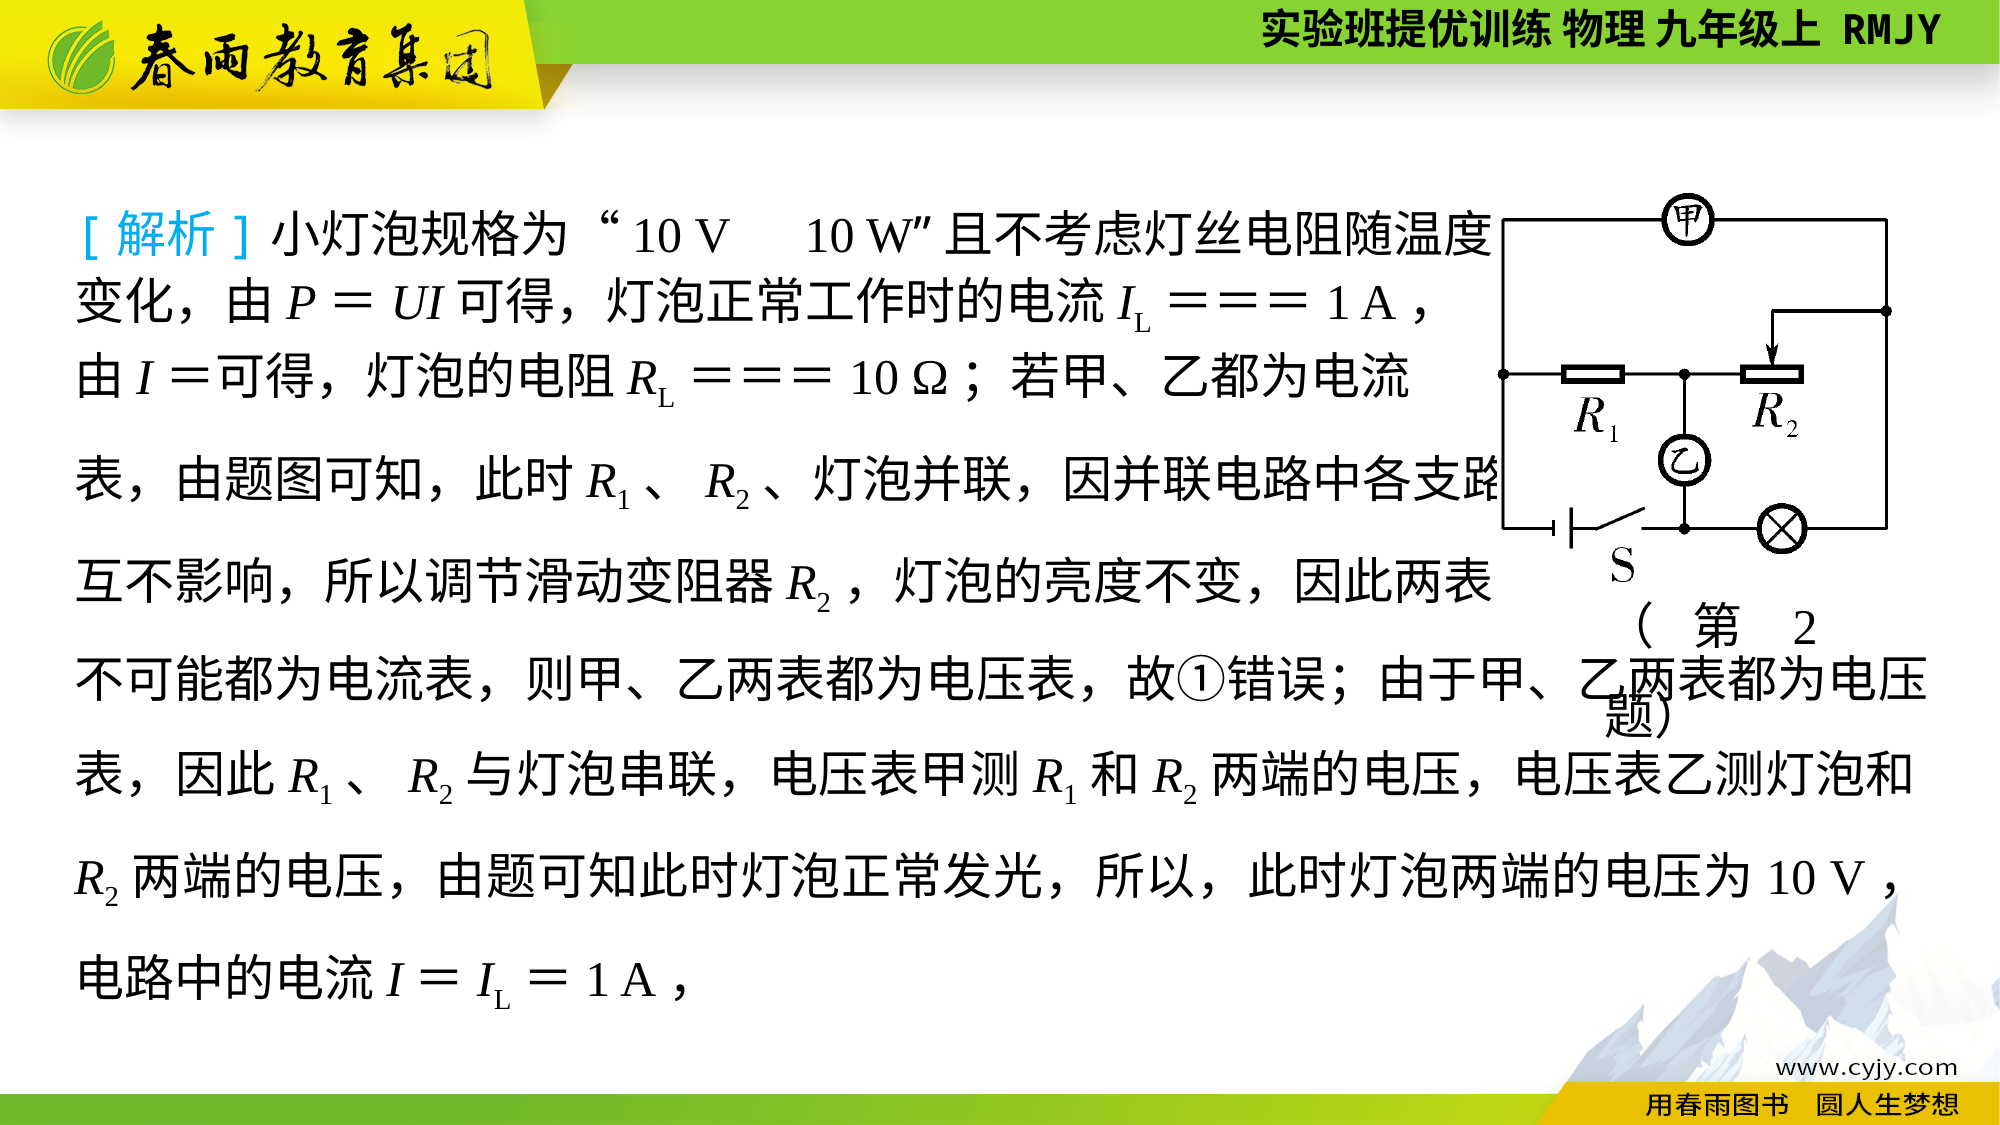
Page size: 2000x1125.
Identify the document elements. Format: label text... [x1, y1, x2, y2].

picture [0, 0, 2000, 1125]
text_box （第2题） [1589, 591, 1845, 662]
